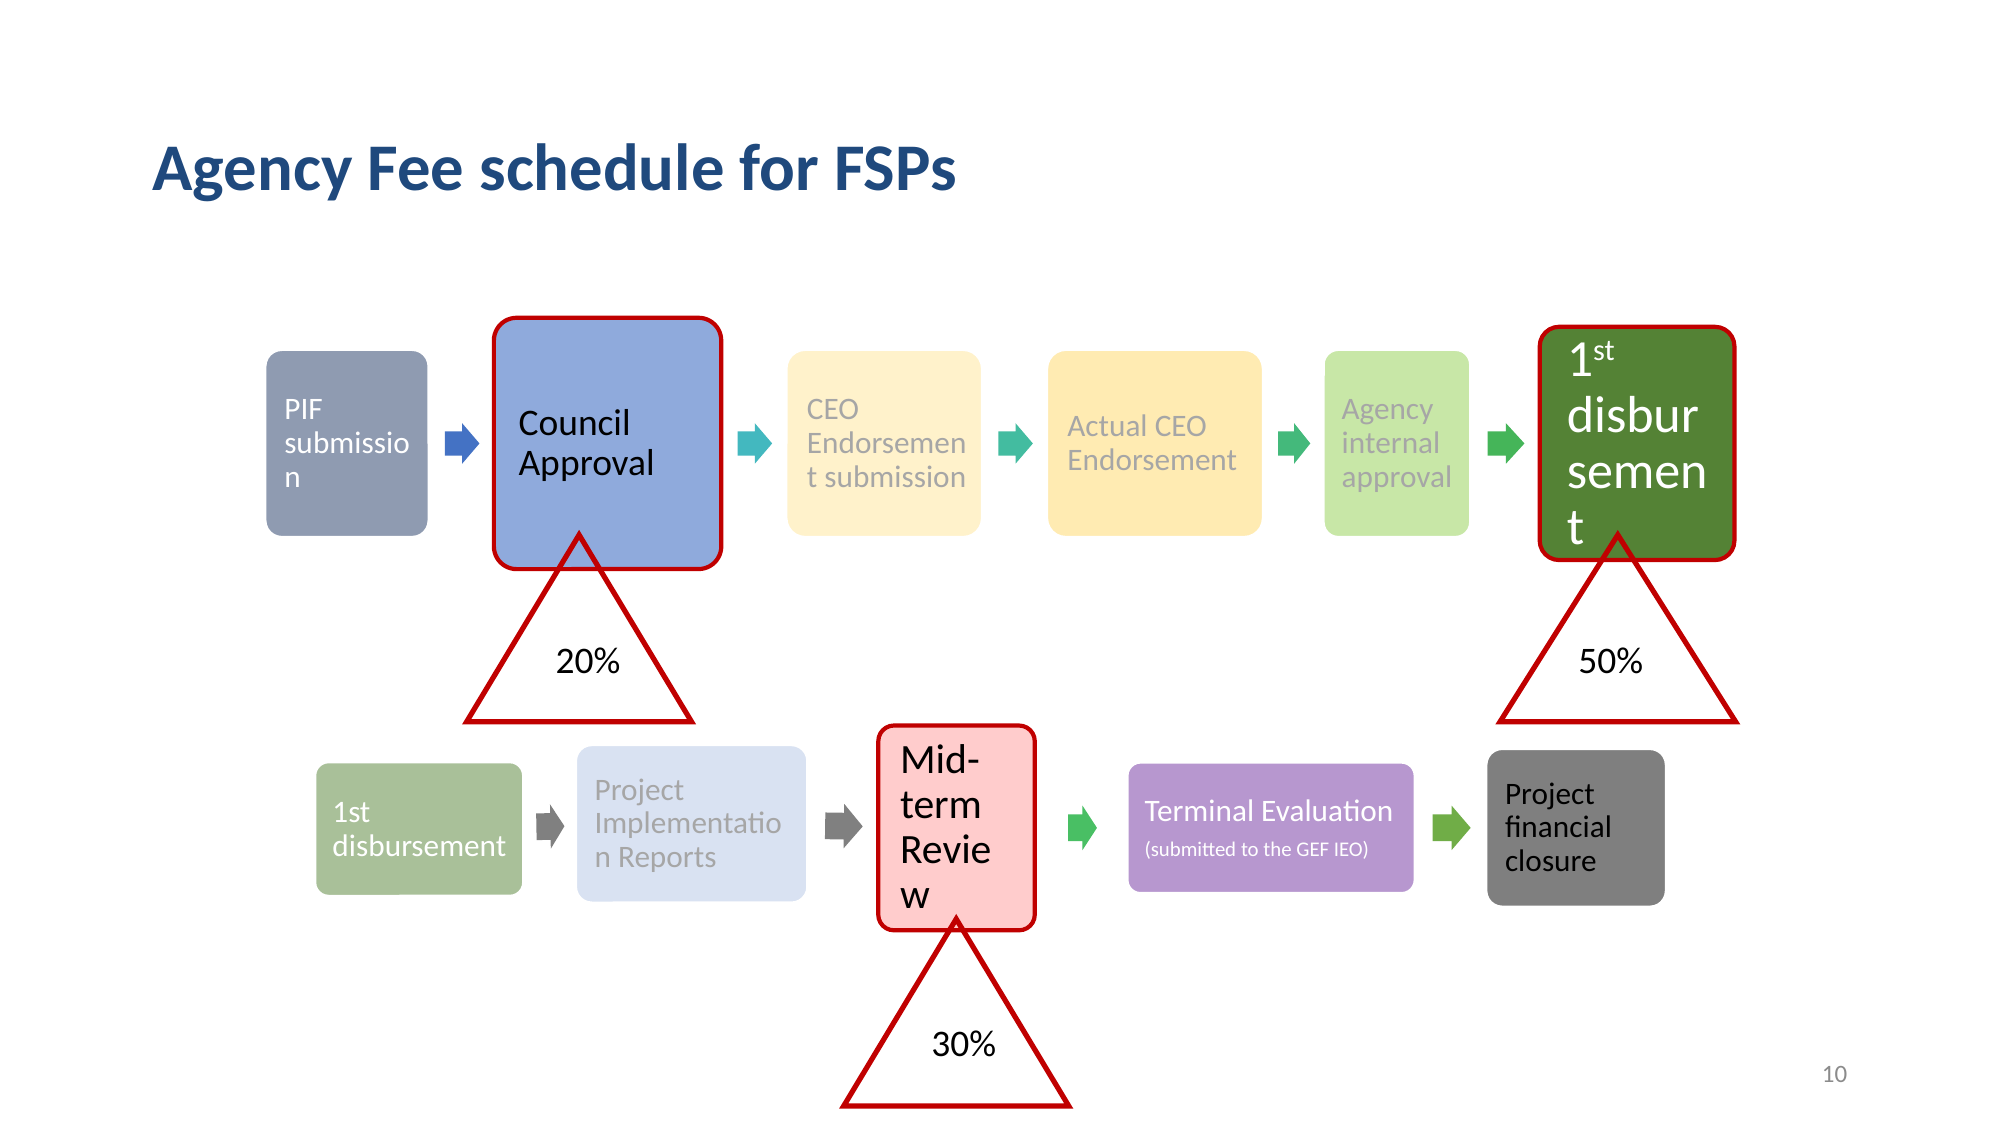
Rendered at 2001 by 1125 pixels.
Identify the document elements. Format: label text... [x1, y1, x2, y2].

text_box [1498, 537, 1738, 723]
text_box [264, 349, 1736, 537]
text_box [315, 745, 1668, 911]
slide_number 10 [1412, 1042, 1863, 1103]
text_box 30% [916, 1011, 1084, 1072]
text_box 20% [540, 628, 638, 689]
text_box [841, 916, 1071, 1107]
text_box 50% [1563, 628, 1731, 689]
title Agency Fee schedule for FSPs [137, 59, 1863, 278]
text_box [464, 537, 694, 723]
